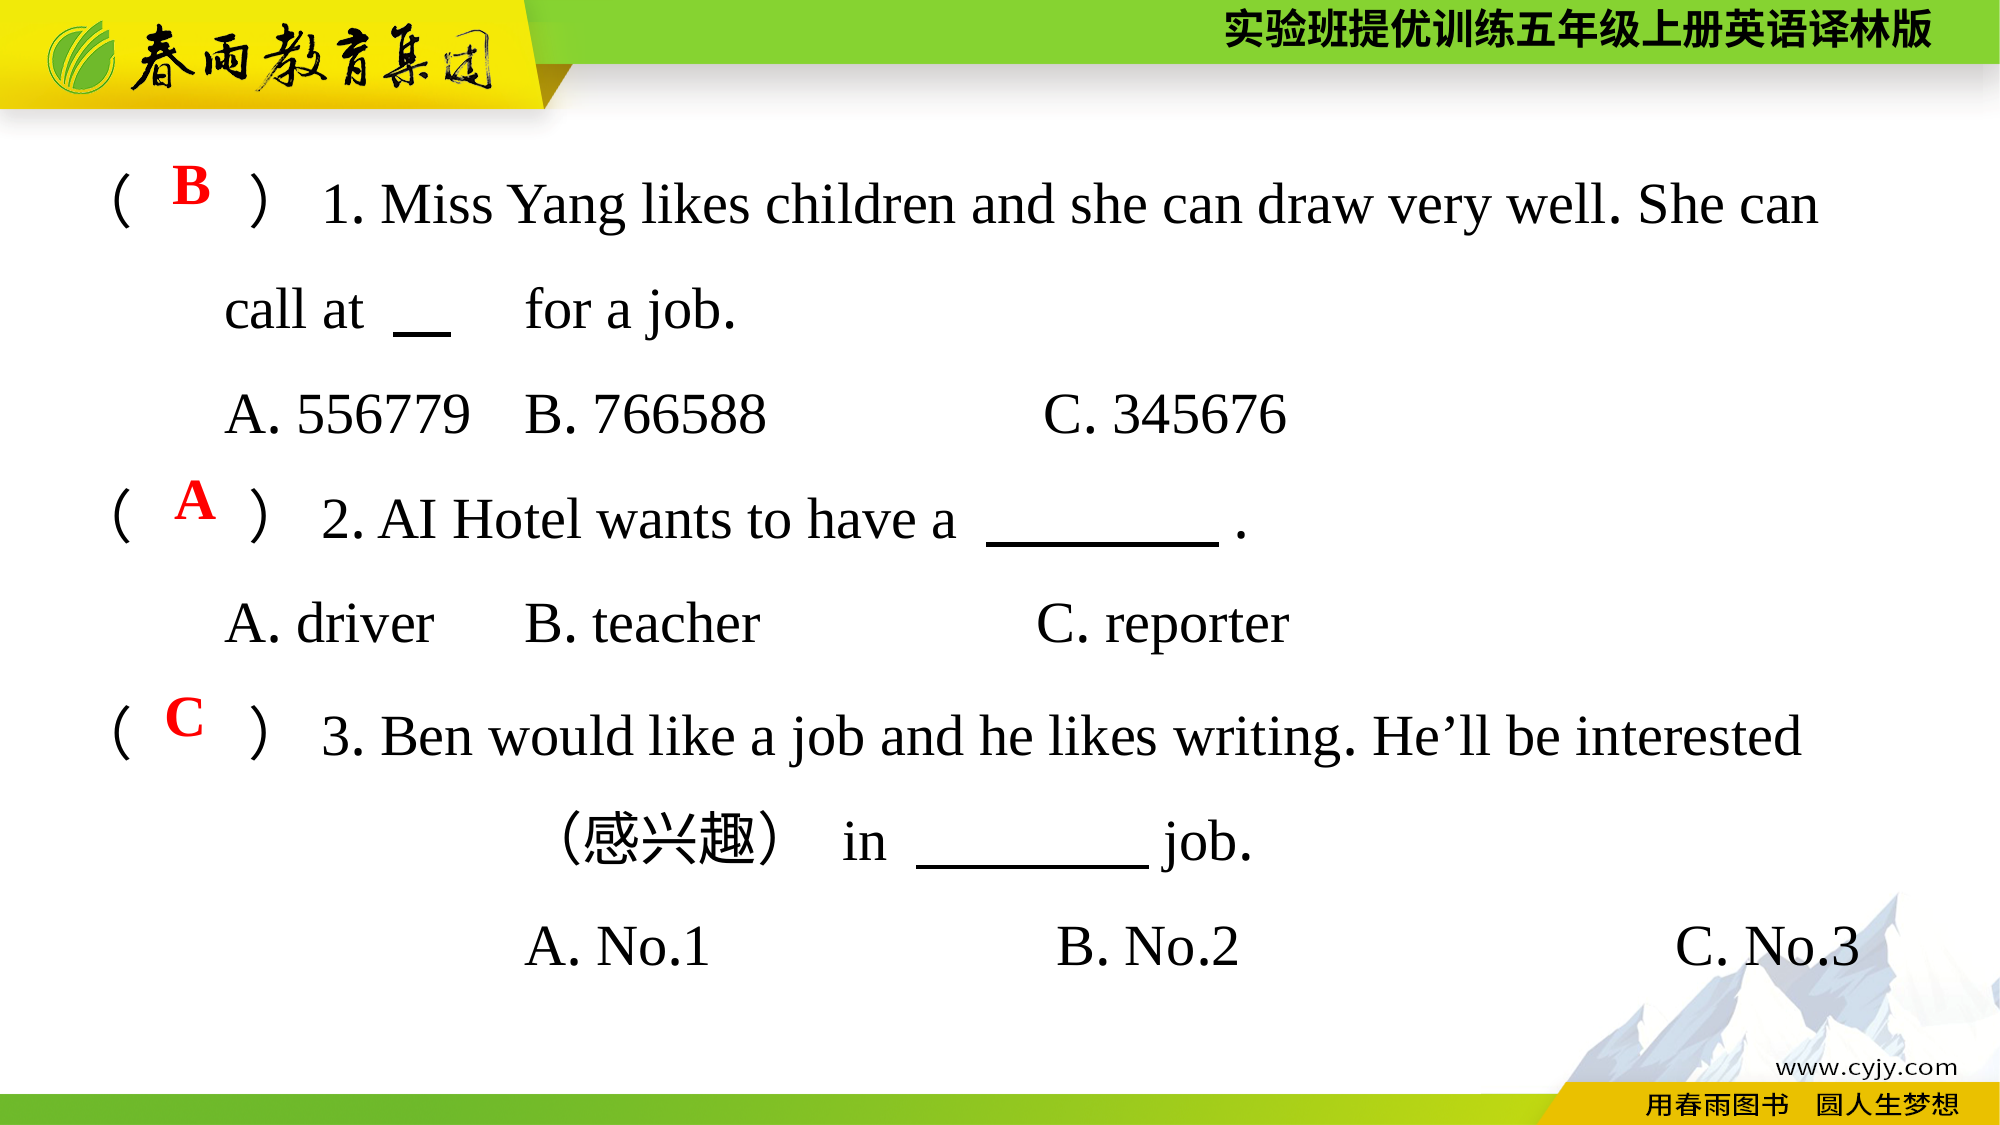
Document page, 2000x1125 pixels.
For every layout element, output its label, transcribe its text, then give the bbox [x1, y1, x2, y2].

list （ ）1. Miss Yang likes children and she can draw very well. She can call at for a job. A. 556779 B. 766588 C. 345676 （ ）2. AI Hotel wants to have a . A. driver B. teacher C. reporter [59, 122, 1944, 654]
text_box （ ）3. Ben would like a job and he likes writing. He’ll be interested （感兴趣） in job. A. No.1 B. No.2 C. No.3 [59, 654, 1944, 985]
text_box A [159, 453, 232, 539]
picture [0, 0, 2000, 1125]
text_box B [157, 138, 226, 224]
text_box C [149, 670, 222, 755]
